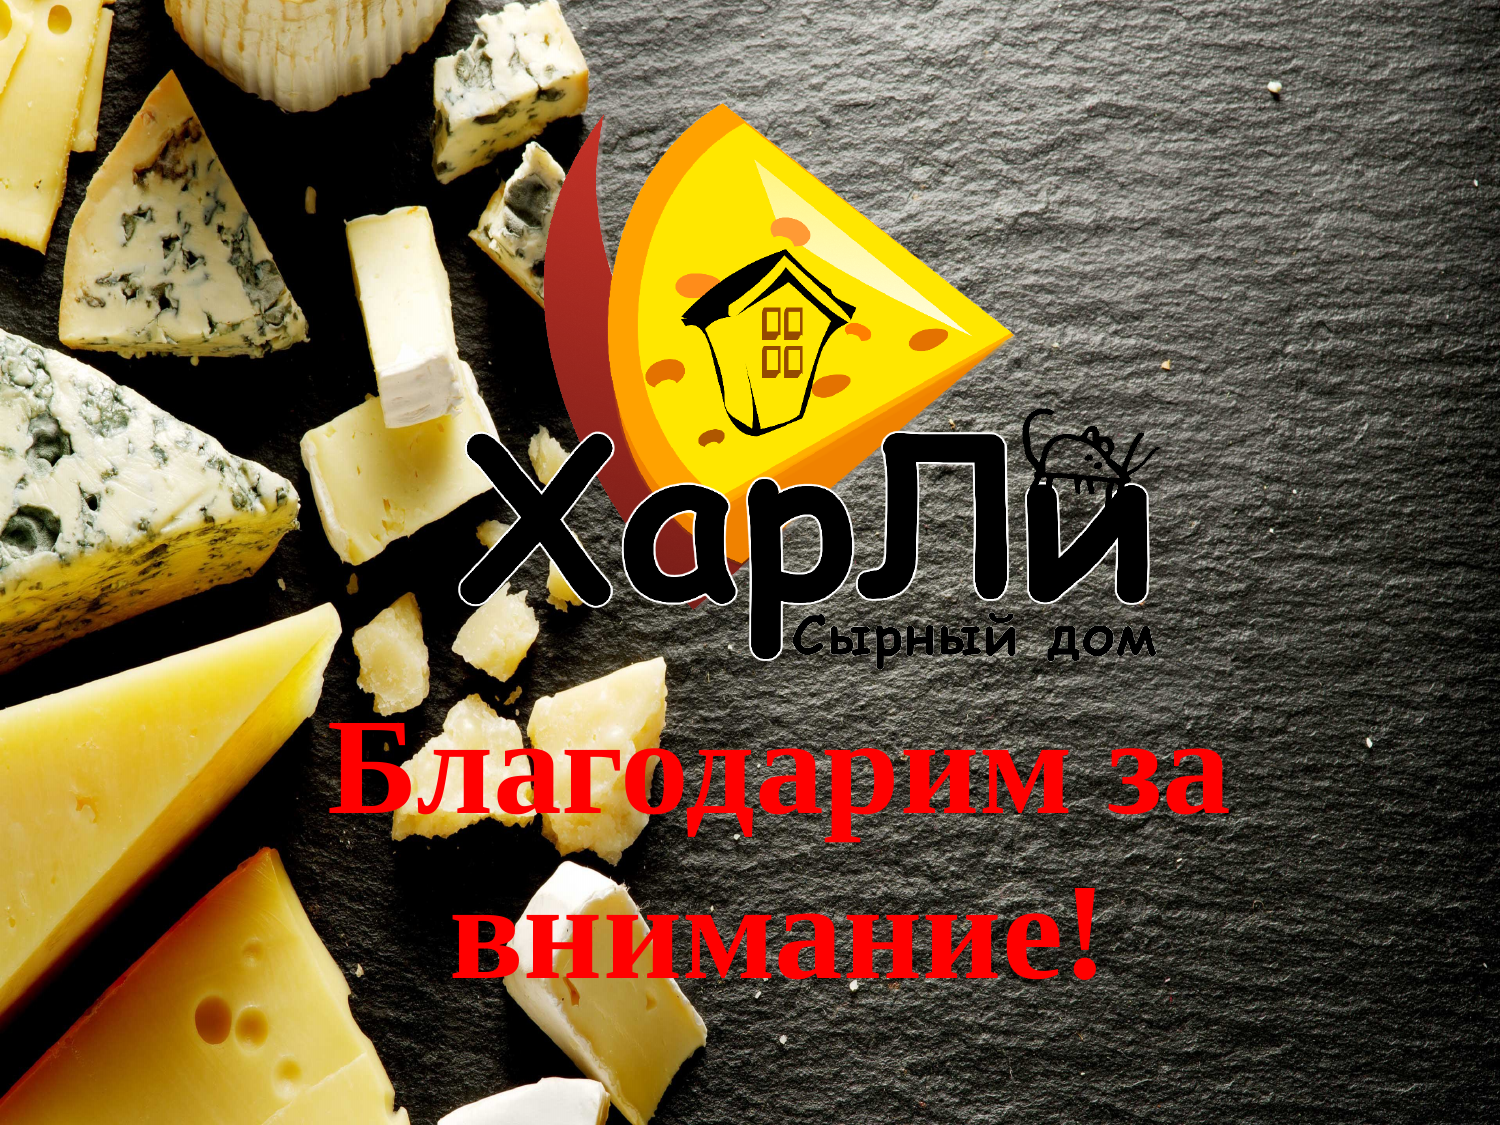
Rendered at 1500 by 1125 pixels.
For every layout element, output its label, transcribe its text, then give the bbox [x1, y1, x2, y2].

picture [0, 0, 1500, 1125]
text_box Благодарим за внимание! [194, 668, 1365, 1014]
